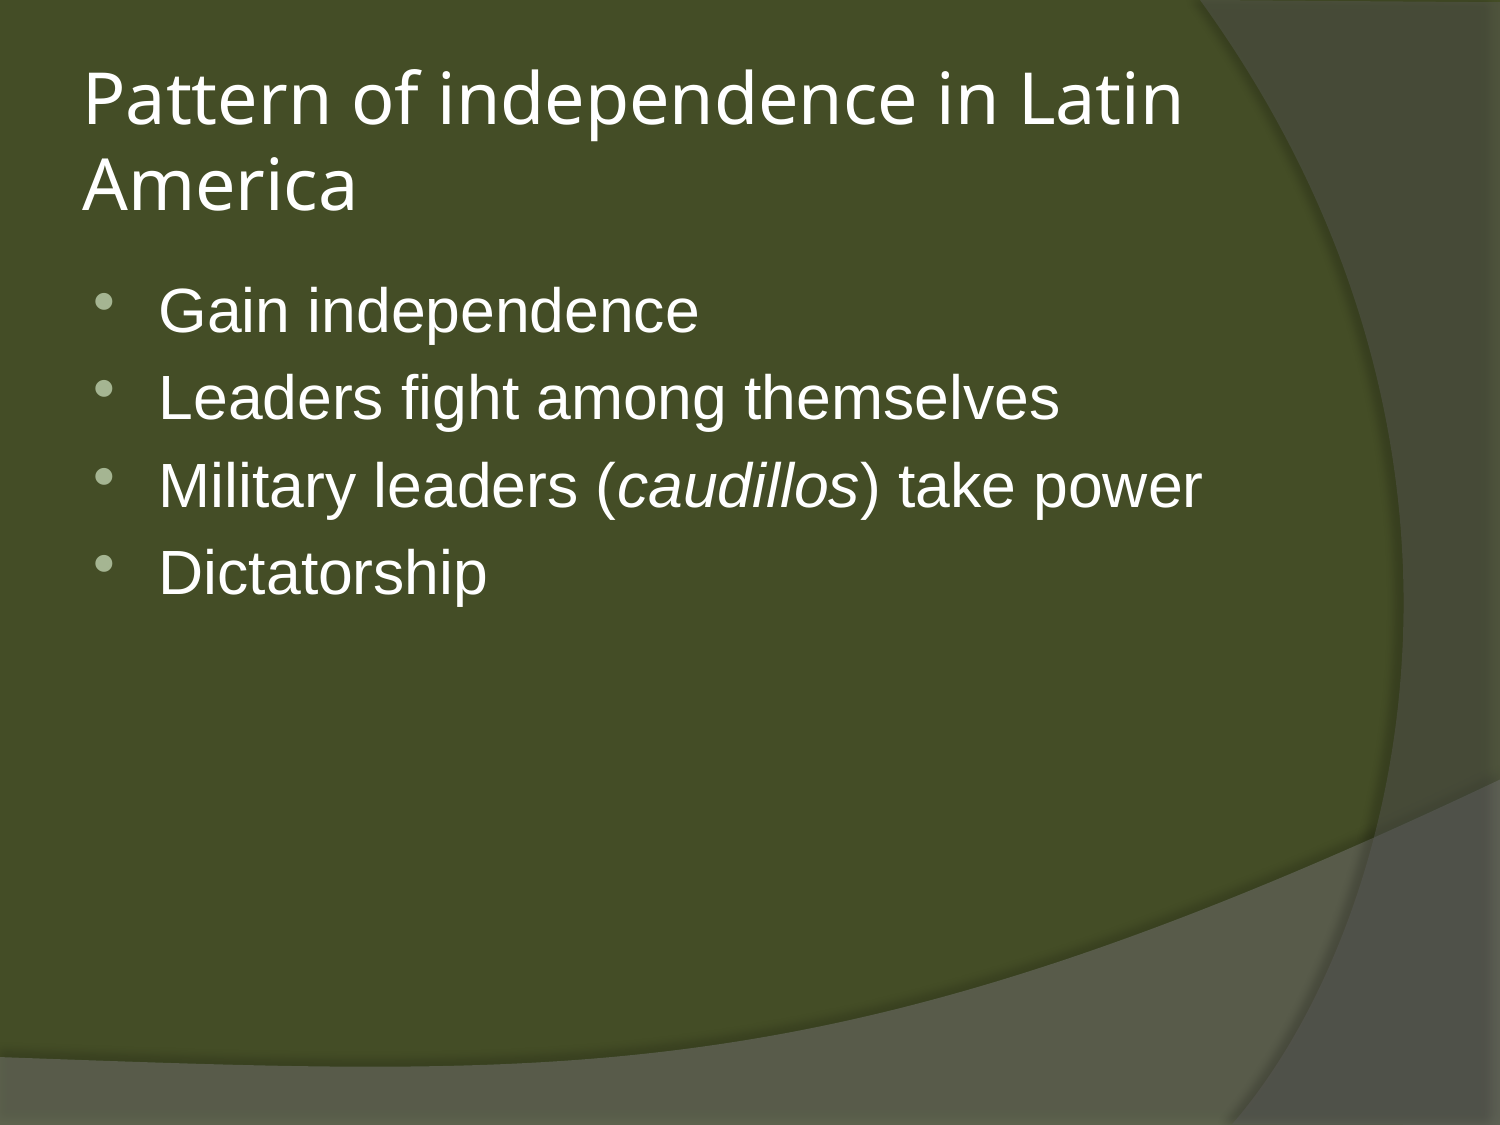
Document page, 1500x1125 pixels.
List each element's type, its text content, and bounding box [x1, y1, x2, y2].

title Pattern of independence in Latin America [75, 45, 1300, 233]
list Gain independence Leaders fight among themselves Military leaders (caudillos) take power Dictatorship [75, 262, 1300, 1005]
